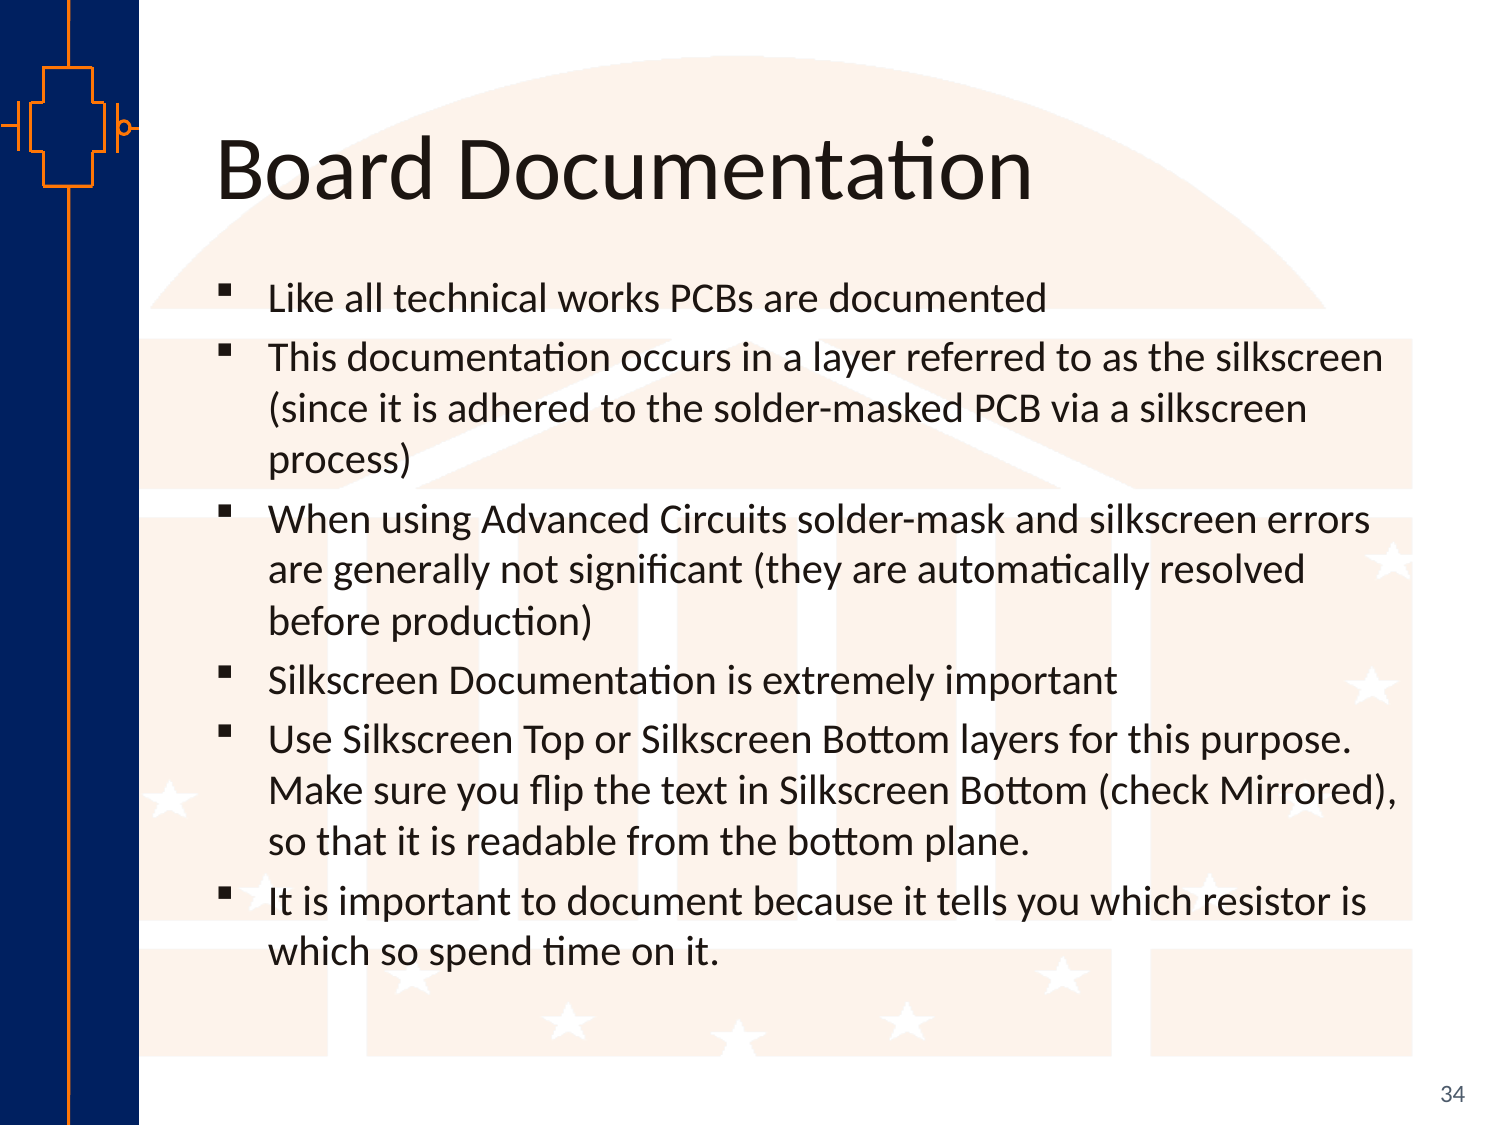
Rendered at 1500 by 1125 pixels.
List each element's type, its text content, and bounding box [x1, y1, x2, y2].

list Like all technical works PCBs are documented This documentation occurs in a layer referred to as the silkscreen (since it is adhered to the solder-masked PCB via a silkscreen process) When using Advanced Circuits solder-mask and silkscreen errors are generally not significant (they are automatically resolved before production) Silkscreen Documentation is extremely important Use Silkscreen Top or Silkscreen Bottom layers for this purpose. Make sure you flip the text in Silkscreen Bottom (check Mirrored), so that it is readable from the bottom plane. It is important to document because it tells you which resistor is which so spend time on it. [200, 262, 1425, 988]
title Board Documentation [200, 37, 1388, 225]
slide_number 34 [1425, 1062, 1488, 1123]
